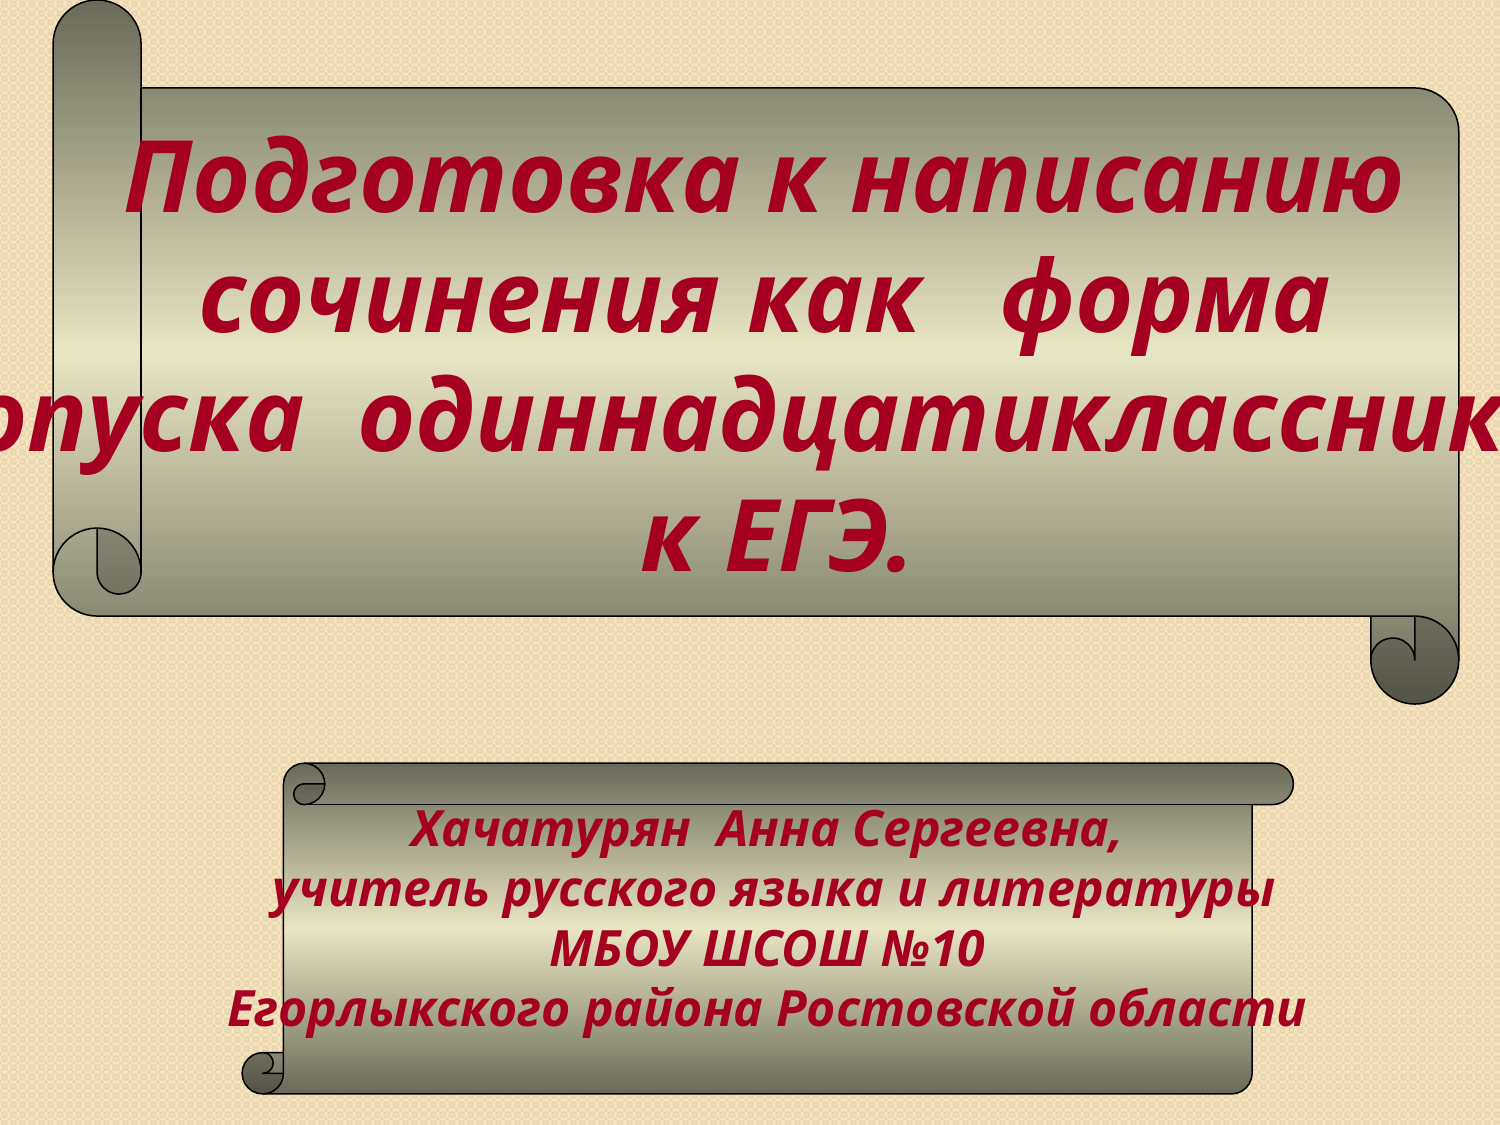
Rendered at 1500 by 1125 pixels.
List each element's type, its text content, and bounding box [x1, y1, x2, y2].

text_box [29, 253, 1500, 1125]
text_box Подготовка к написанию сочинения как форма допуска одиннадцатиклассников к ЕГЭ. [53, 0, 1459, 249]
